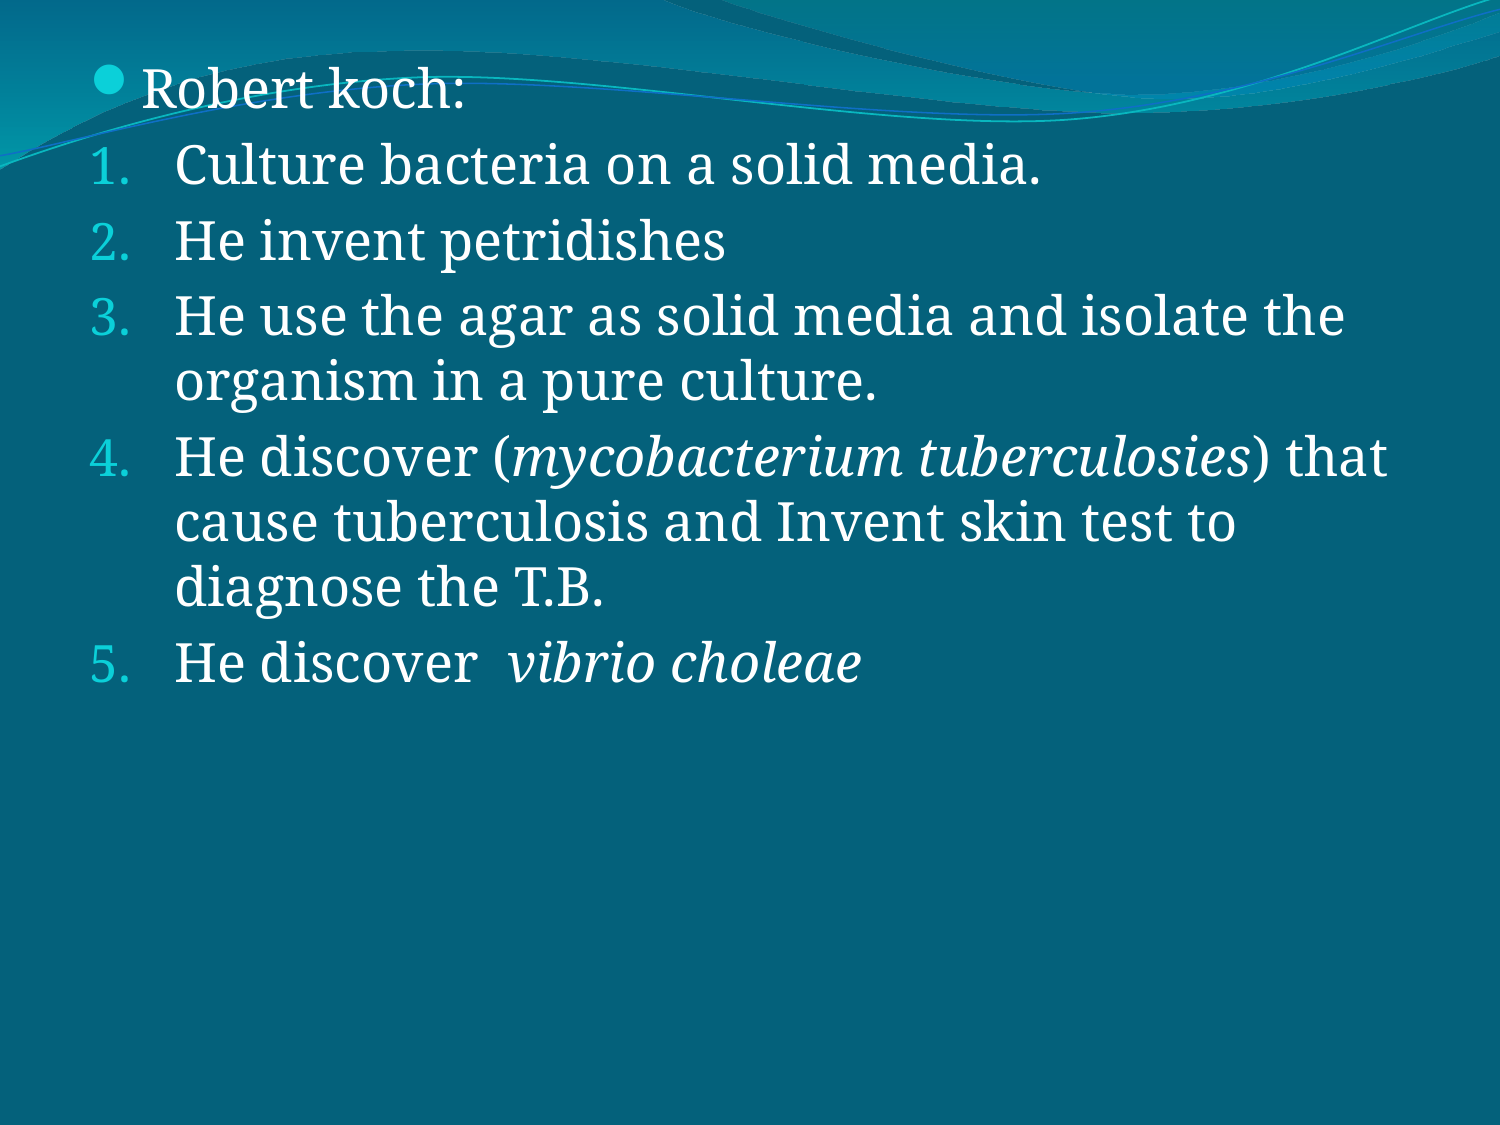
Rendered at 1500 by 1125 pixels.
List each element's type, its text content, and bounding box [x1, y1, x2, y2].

list Robert koch: Culture bacteria on a solid media. He invent petridishes He use the agar as solid media and isolate the organism in a pure culture. He discover (mycobacterium tuberculosies) that cause tuberculosis and Invent skin test to diagnose the T.B. He discover vibrio choleae [75, 46, 1425, 1005]
